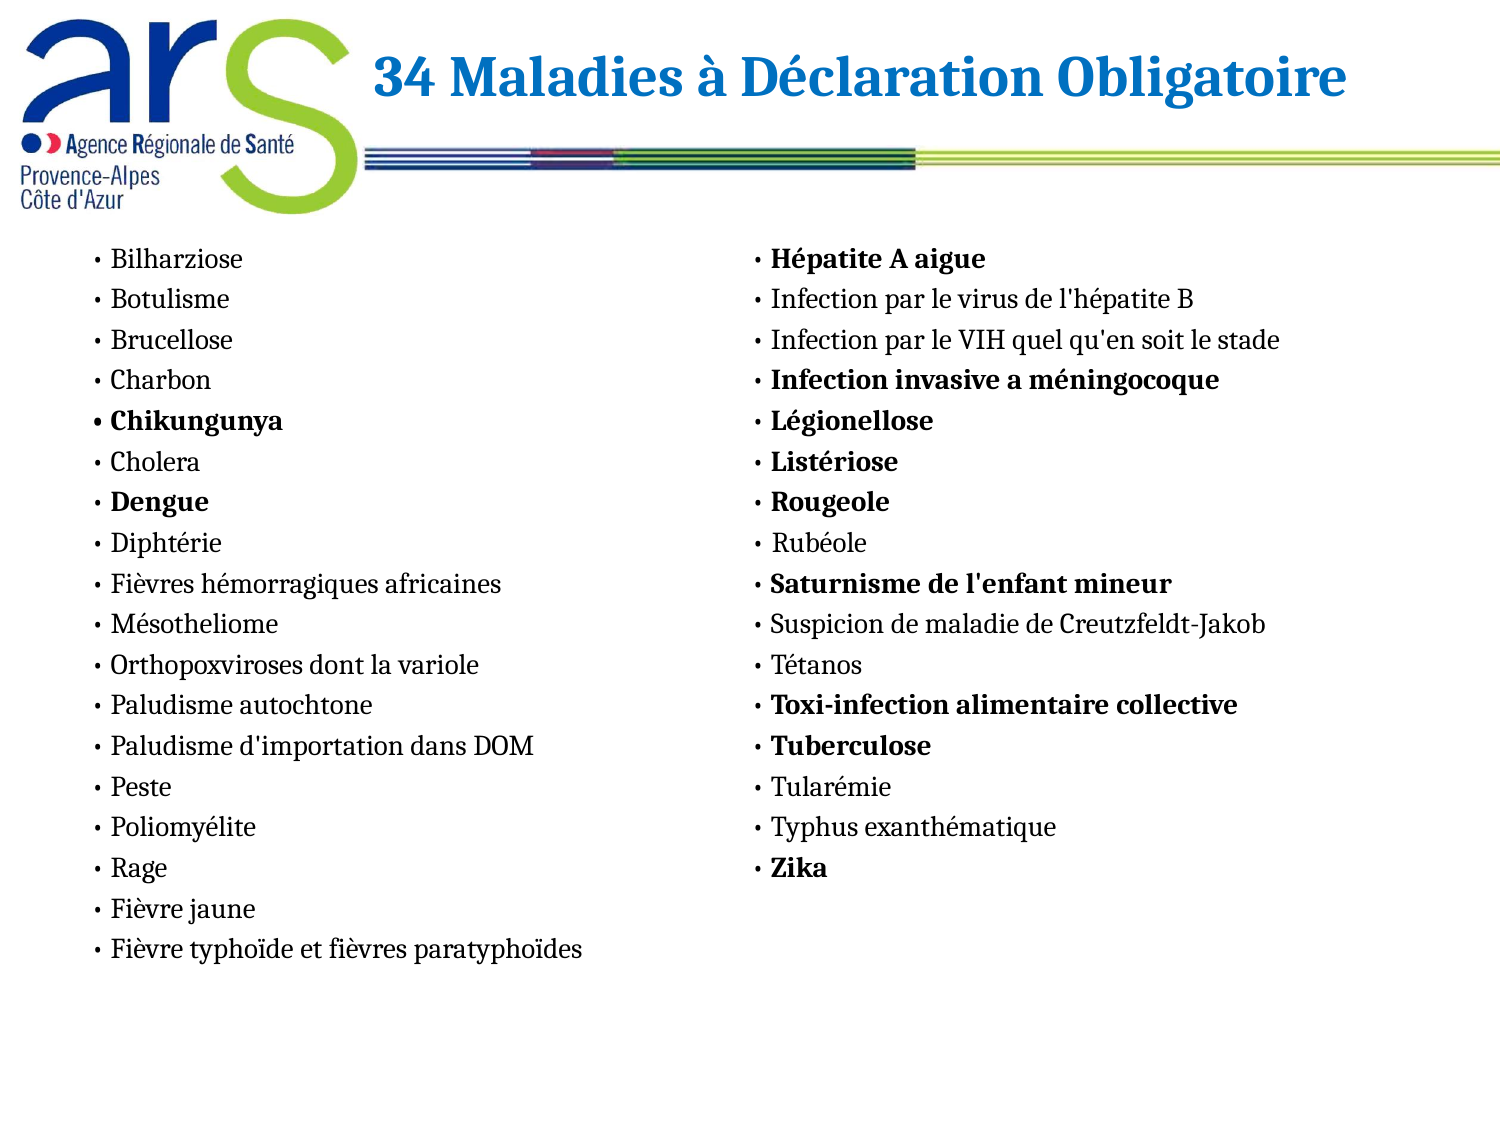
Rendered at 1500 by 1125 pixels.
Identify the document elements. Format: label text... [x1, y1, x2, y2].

picture [0, 0, 363, 216]
text_box 34 Maladies à Déclaration Obligatoire [360, 30, 1500, 219]
text_box • Bilharziose • Botulisme • Brucellose • Charbon • Chikungunya • Cholera • Dengue • Diphtérie • Fièvres hémorragiques africaines • Mésotheliome • Orthopoxviroses dont la variole • Paludisme autochtone • Paludisme d'importation dans DOM • Peste • Poliomyélite • Rage • Fièvre jaune • Fièvre typhoïde et fièvres paratyphoïdes • Hépatite A aigue • Infection par le virus de l'hépatite B • Infection par le VIH quel qu'en soit le stade • Infection invasive a méningocoque • Légionellose • Listériose • Rougeole • Rubéole • Saturnisme de l'enfant mineur • Suspicion de maladie de Creutzfeldt-Jakob • Tétanos • Toxi-infection alimentaire collective • Tuberculose • Tularémie • Typhus exanthématique • Zika [76, 231, 1427, 975]
